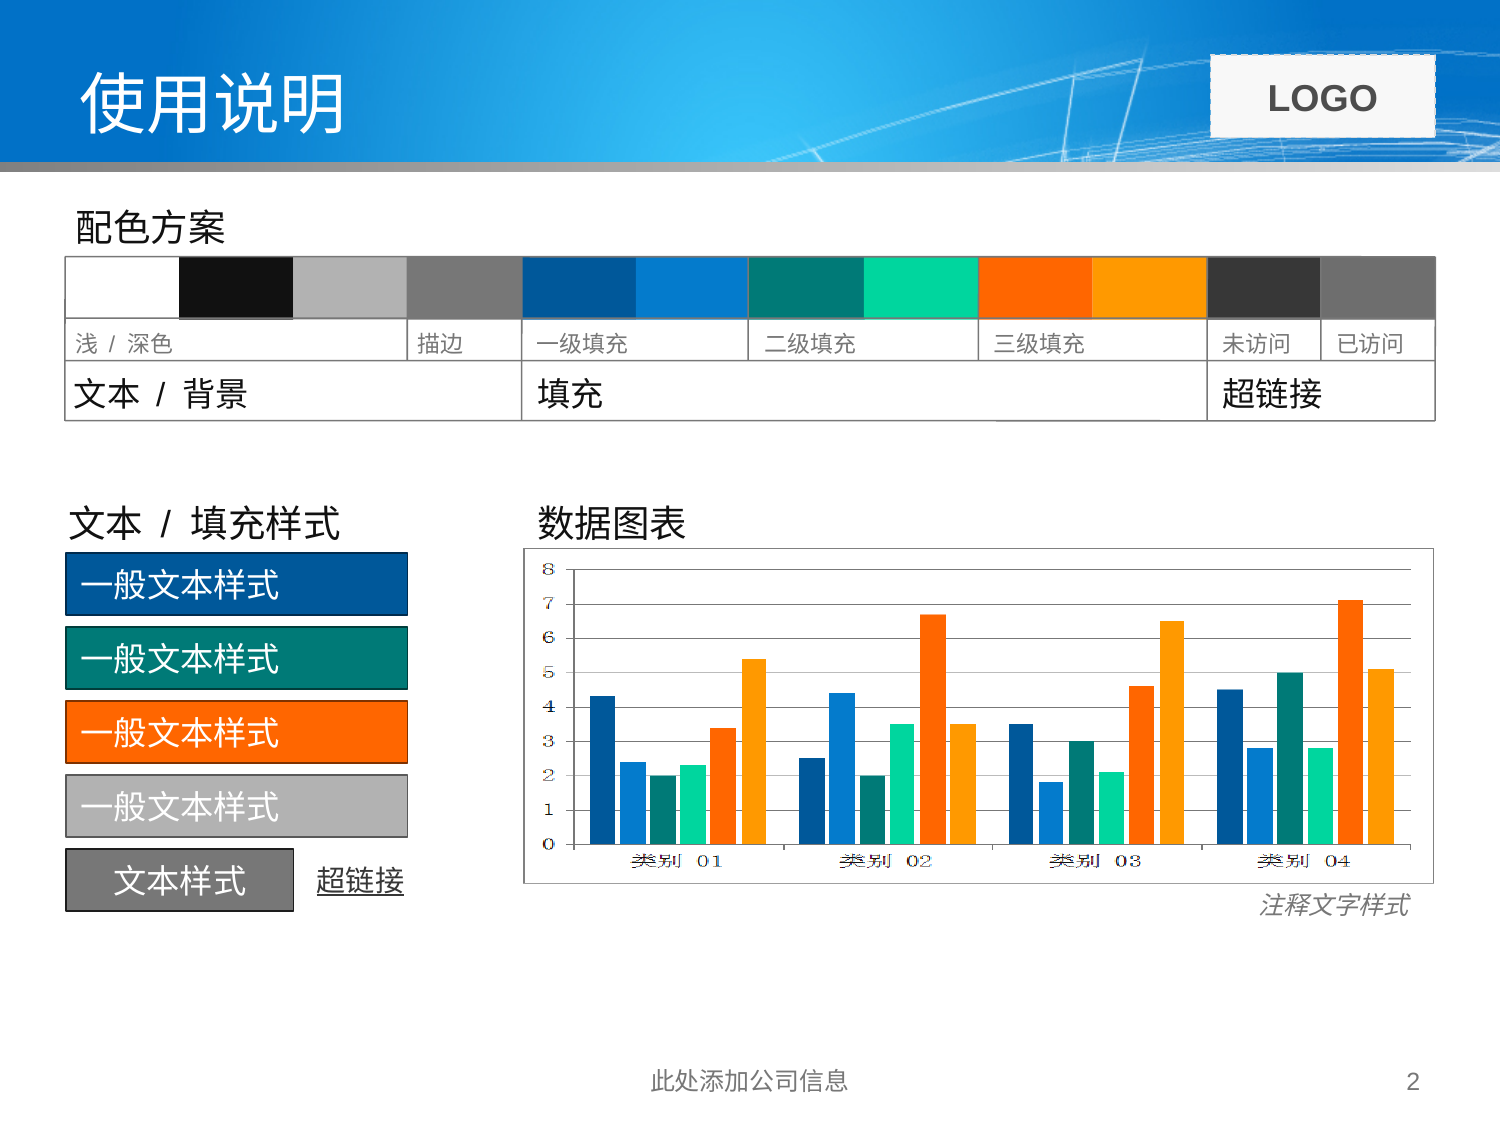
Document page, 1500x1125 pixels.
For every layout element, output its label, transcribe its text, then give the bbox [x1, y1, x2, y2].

text_box [293, 257, 407, 318]
text_box [179, 257, 293, 318]
text_box 一级填充 [522, 322, 644, 360]
text_box [749, 257, 863, 318]
text_box 二级填充 [749, 322, 872, 360]
text_box 文本样式 [66, 848, 294, 912]
text_box 文本 / 背景 [59, 365, 64, 420]
text_box 文本 / 填充样式 [53, 492, 356, 552]
text_box 一般文本样式 [66, 626, 408, 689]
text_box 已访问 [1321, 361, 1420, 365]
text_box 超链接 [301, 854, 420, 912]
text_box 未访问 [1208, 322, 1307, 360]
text_box 未访问 [1208, 361, 1307, 365]
text_box 浅 / 深色 [60, 322, 64, 365]
text_box [1208, 257, 1320, 318]
footer 此处添加公司信息 [512, 1058, 988, 1103]
text_box 三级填充 [978, 361, 1101, 365]
text_box 数据图表 [522, 492, 703, 545]
text_box 三级填充 [979, 322, 1101, 360]
text_box 注释文字样式 [1243, 893, 1424, 927]
text_box 配色方案 [60, 196, 241, 257]
text_box 一般文本样式 [66, 552, 408, 616]
text_box 填充 [522, 365, 619, 420]
text_box [635, 257, 748, 318]
text_box 一般文本样式 [66, 700, 408, 763]
text_box [408, 257, 521, 318]
picture [521, 546, 1436, 884]
text_box 浅 / 深色 [65, 361, 189, 365]
text_box [522, 257, 635, 318]
text_box [64, 257, 179, 318]
text_box 一级填充 [522, 361, 644, 365]
text_box [1092, 257, 1206, 318]
text_box 二级填充 [749, 361, 872, 365]
text_box [863, 257, 978, 318]
text_box 超链接 [1208, 365, 1338, 420]
text_box [1321, 257, 1435, 318]
text_box 文本 / 背景 [65, 365, 264, 420]
text_box [979, 257, 1092, 318]
text_box 已访问 [1321, 322, 1420, 360]
slide_number 2 [1084, 1058, 1436, 1103]
text_box 描边 [402, 322, 479, 365]
title 使用说明 [64, 42, 1436, 161]
text_box 一般文本样式 [66, 774, 408, 838]
picture [0, 0, 1500, 163]
text_box 浅 / 深色 [65, 322, 189, 360]
